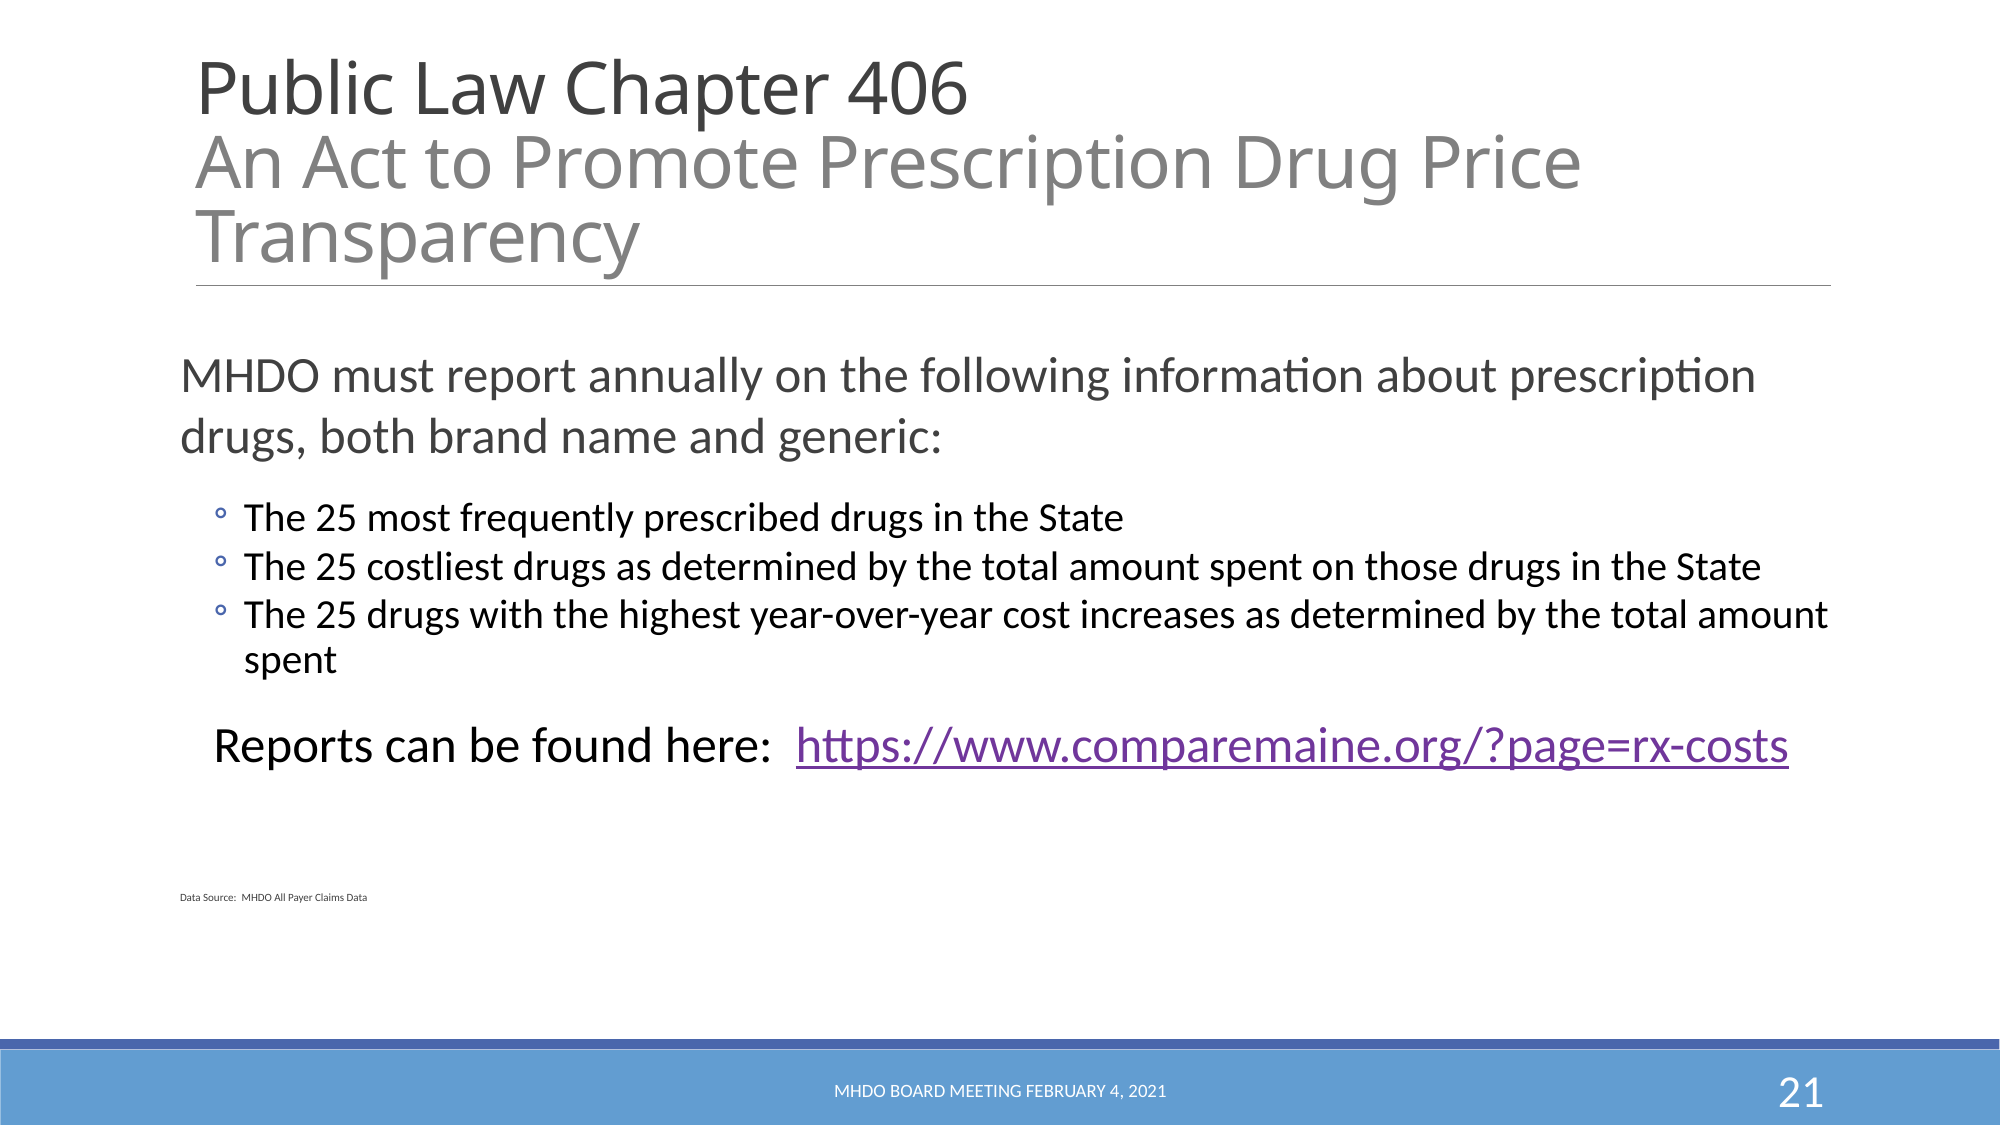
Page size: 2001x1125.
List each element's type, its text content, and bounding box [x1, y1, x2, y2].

footer MHDO Board Meeting February 4, 2021 [604, 1059, 1396, 1120]
slide_number 21 [1624, 1059, 1840, 1120]
title Public Law Chapter 406 An Act to Promote Prescription Drug Price Transparency [180, 47, 1840, 285]
list MHDO must report annually on the following information about prescription drugs, both brand name and generic: The 25 most frequently prescribed drugs in the State The 25 costliest drugs as determined by the total amount spent on those drugs in the State The 25 drugs with the highest year-over-year cost increases as determined by the total amount spent Reports can be found here: https://www.comparemaine.org/?page=rx-costs Data Source: MHDO All Payer Claims Data [180, 334, 1840, 963]
